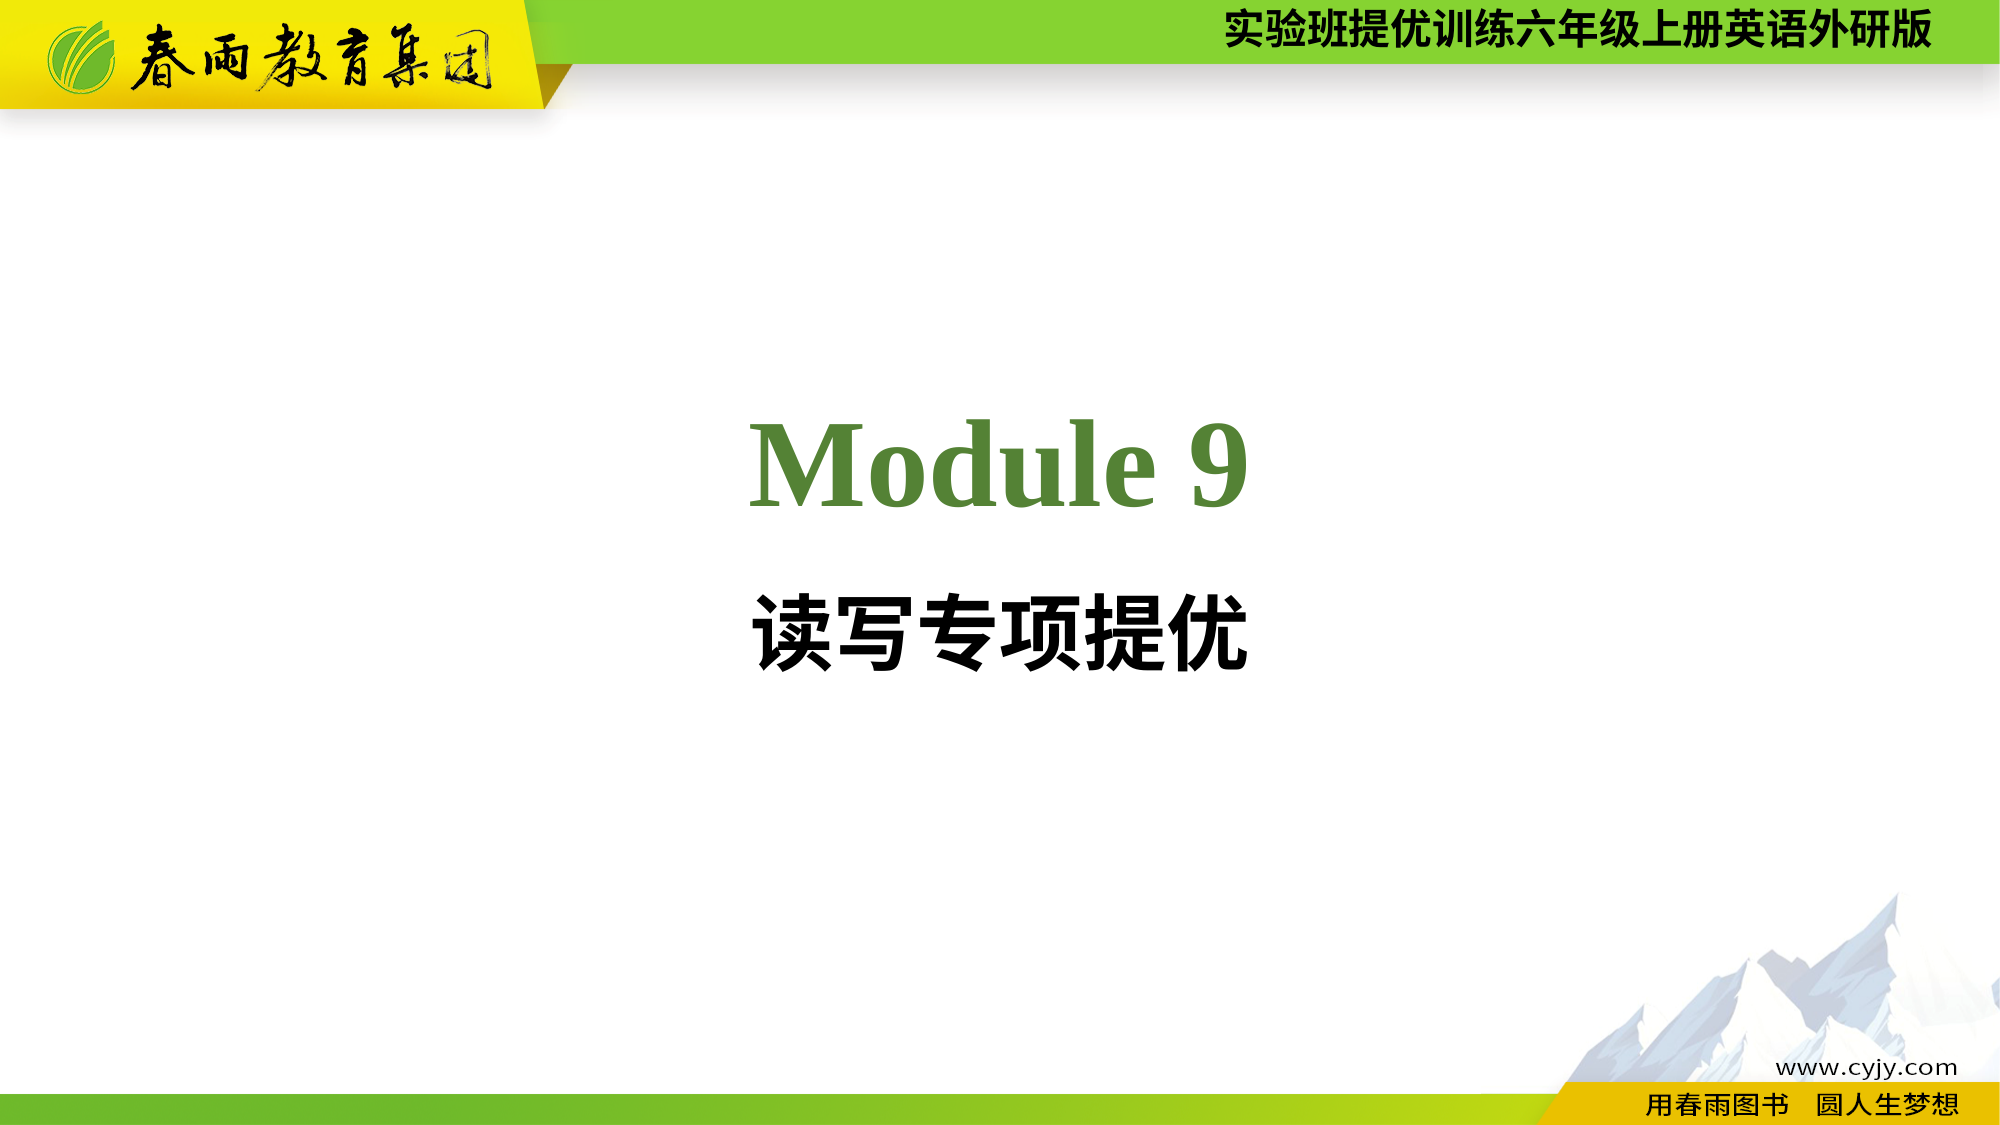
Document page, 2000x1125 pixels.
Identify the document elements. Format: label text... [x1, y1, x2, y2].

picture [0, 0, 2000, 298]
picture [0, 689, 2000, 1125]
text_box Module 9 读写专项提优 [0, 298, 2000, 689]
